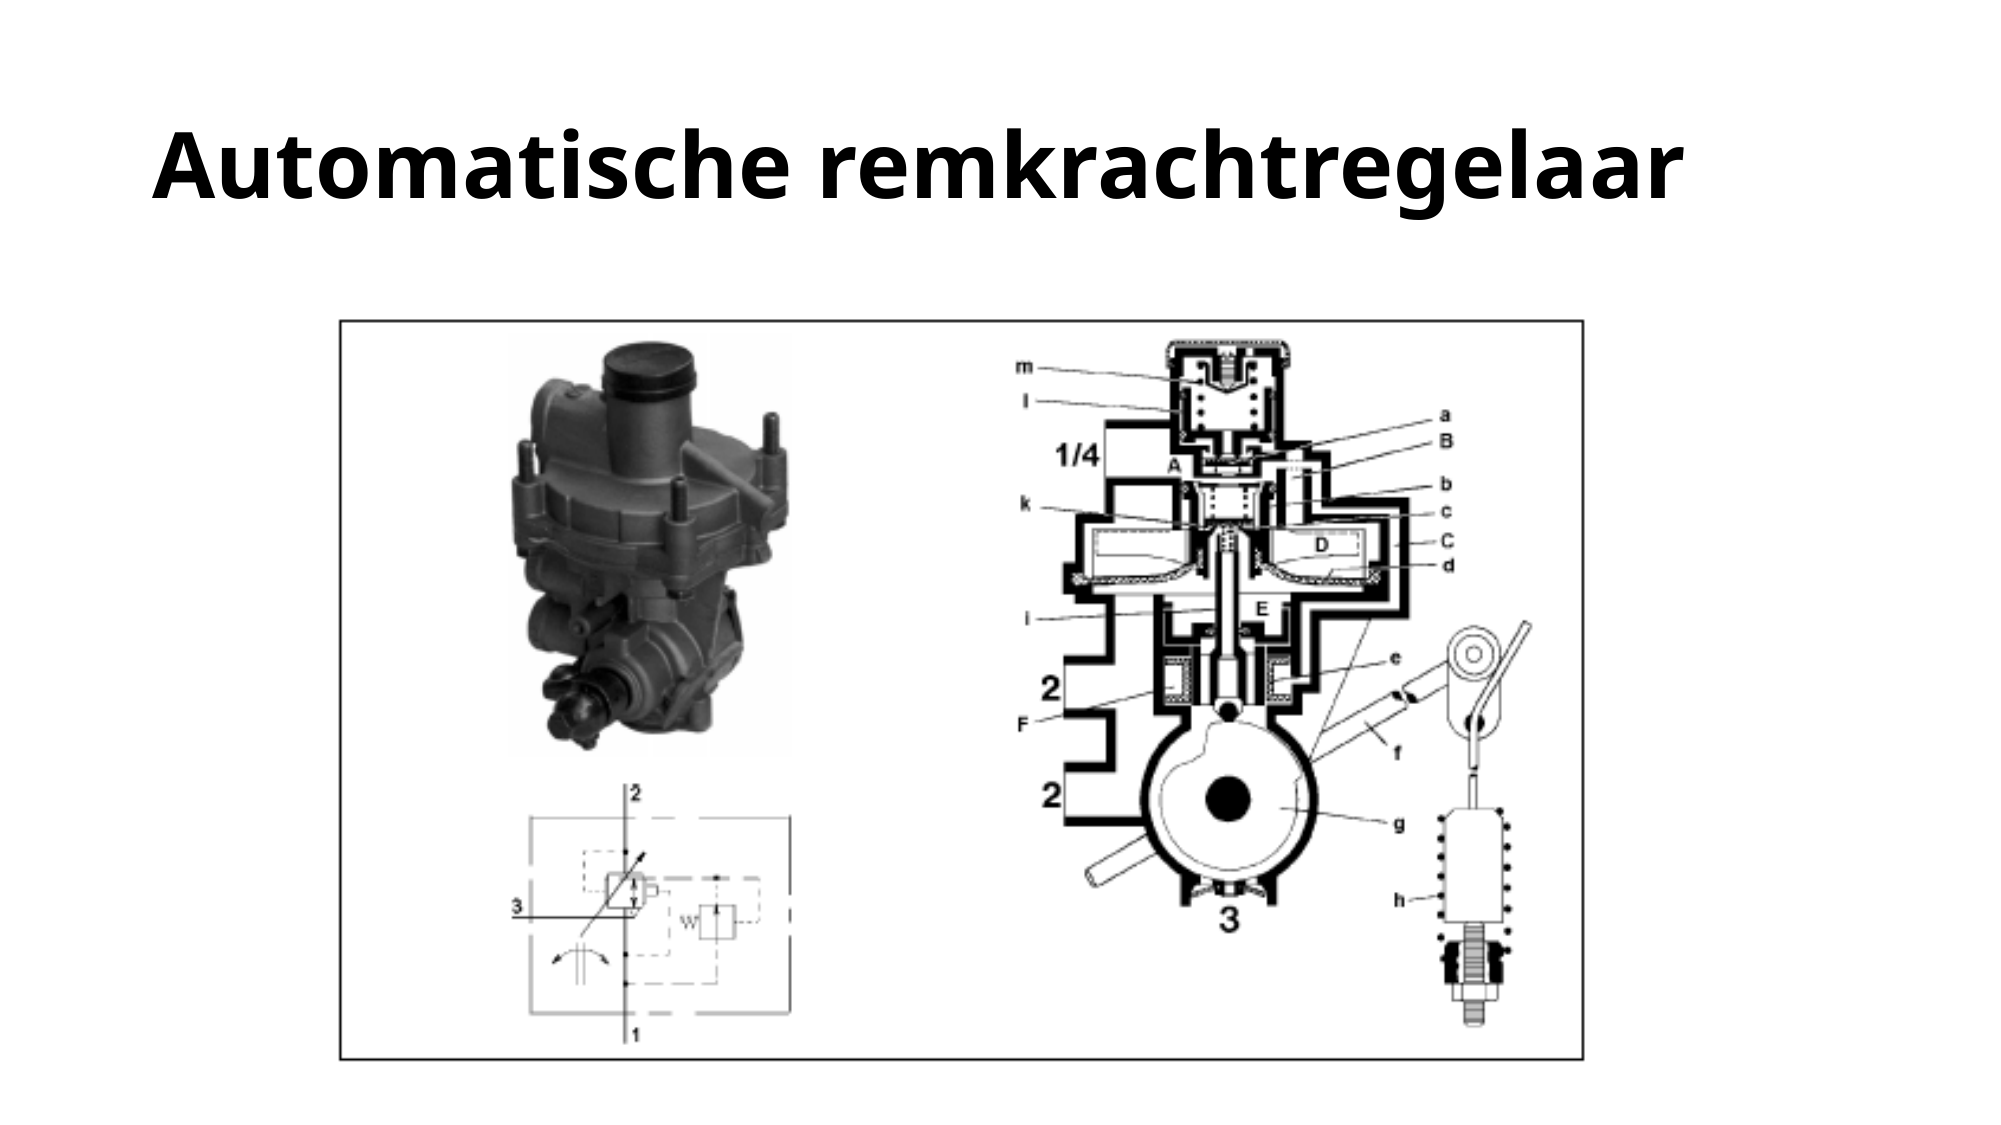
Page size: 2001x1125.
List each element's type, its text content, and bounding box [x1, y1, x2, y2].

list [328, 311, 1599, 1078]
title Automatische remkrachtregelaar [137, 59, 1863, 278]
